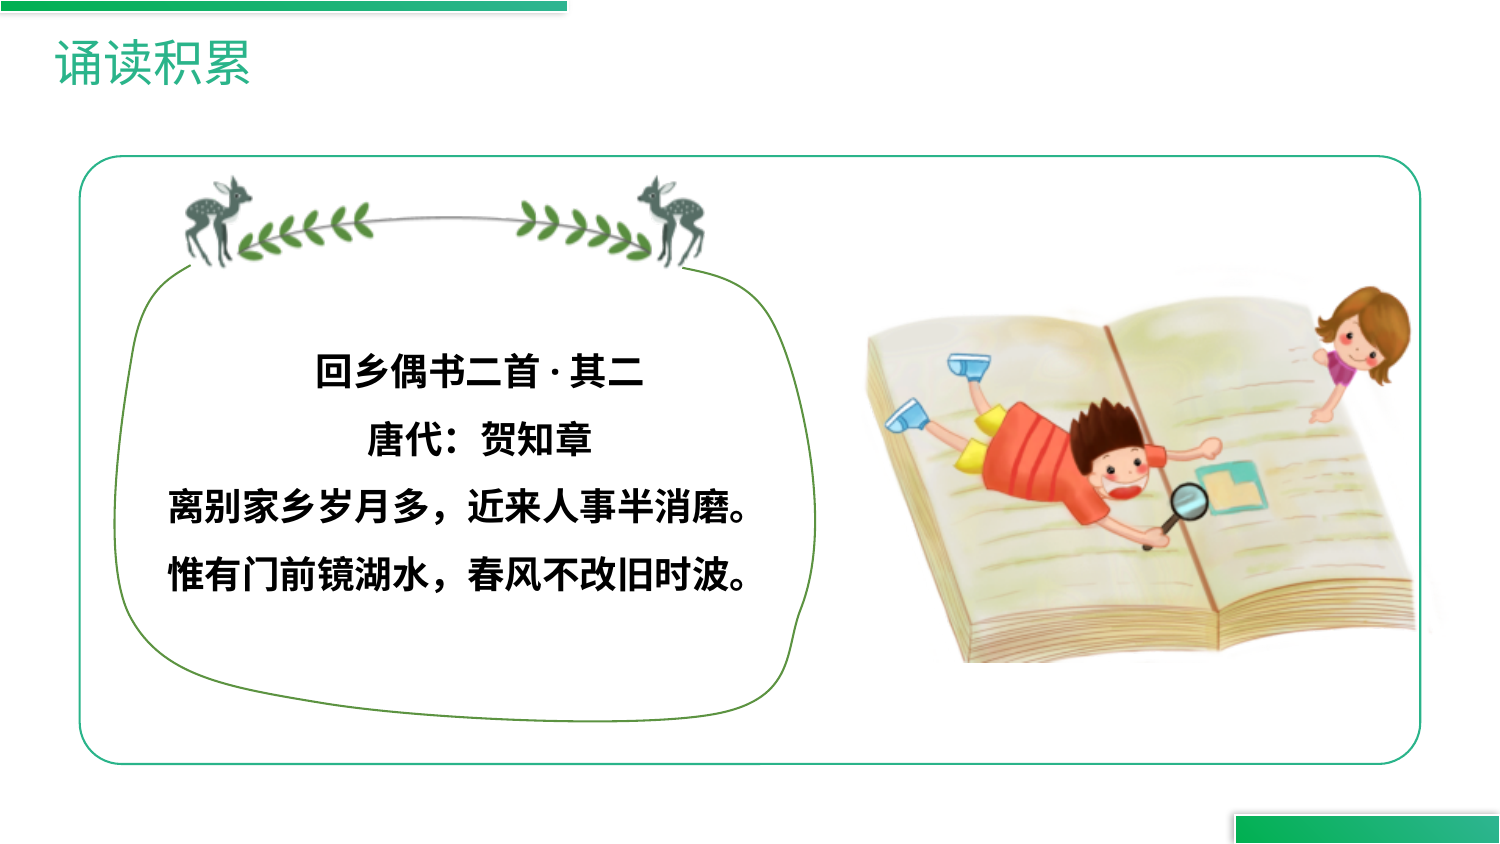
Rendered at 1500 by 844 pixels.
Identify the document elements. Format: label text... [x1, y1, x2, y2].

text_box [113, 288, 805, 723]
picture [156, 144, 744, 291]
list 诵读积累 [41, 32, 382, 94]
text_box 回乡偶书二首·其二 唐代：贺知章 离别家乡岁月多，近来人事半消磨。 惟有门前镜湖水，春风不改旧时波。 [156, 320, 805, 602]
picture [857, 257, 1456, 663]
text_box [805, 420, 817, 601]
